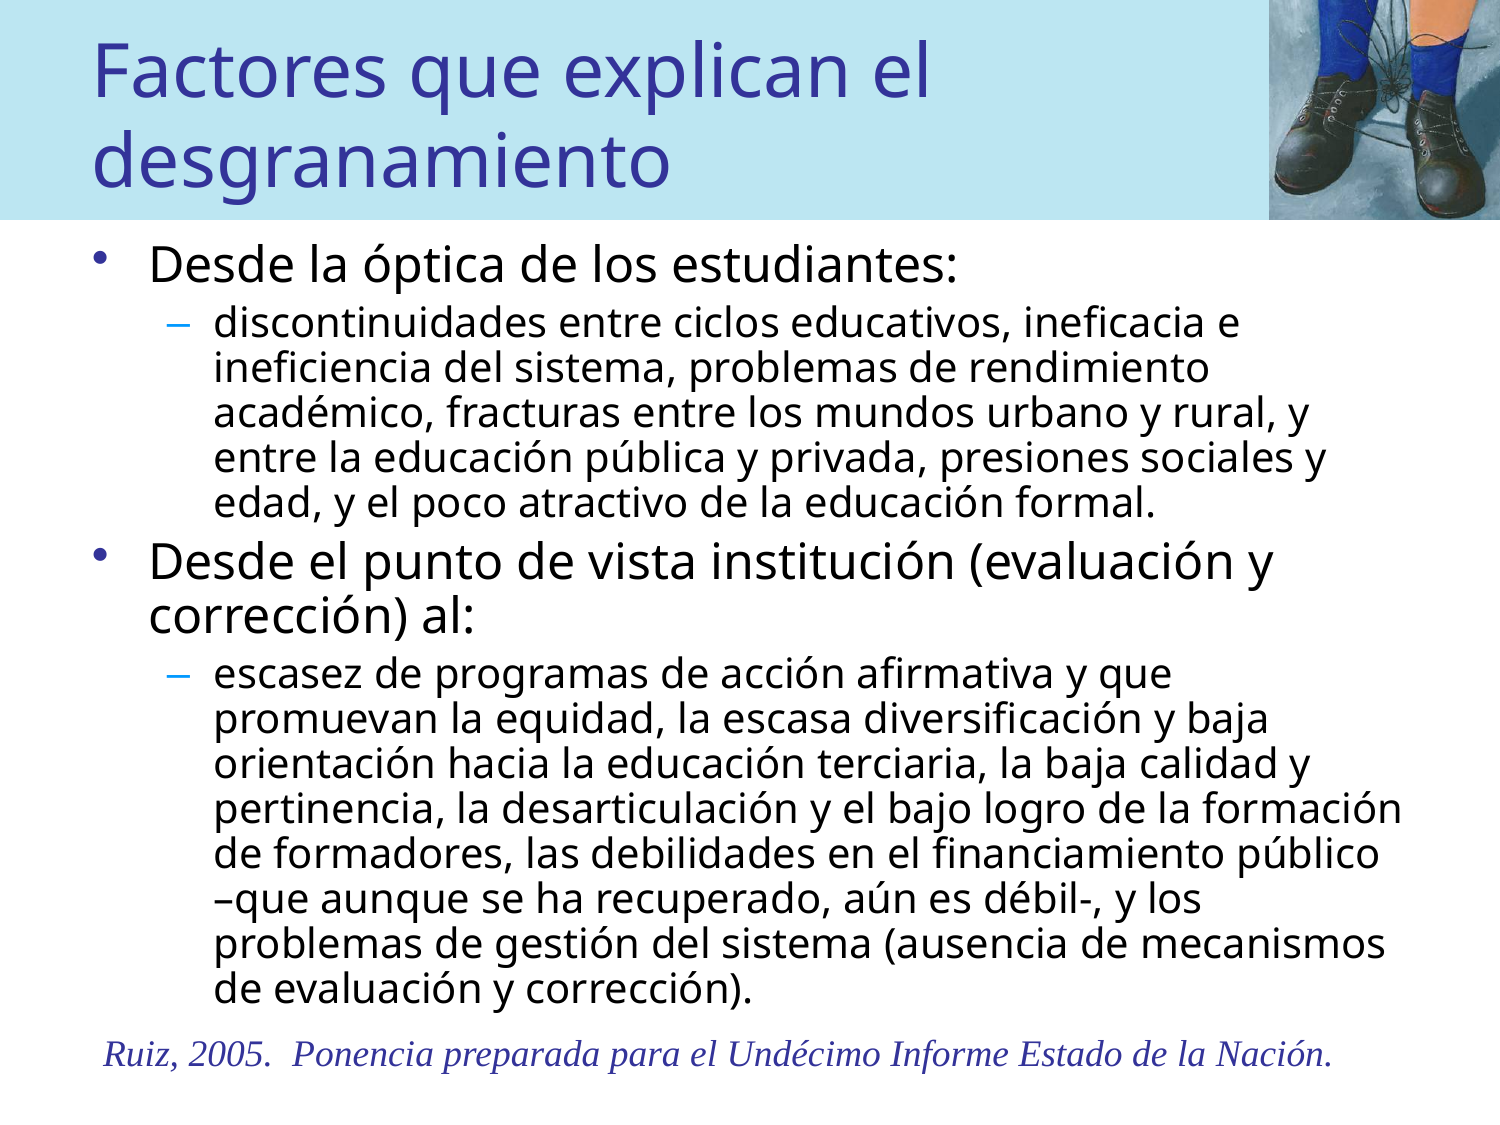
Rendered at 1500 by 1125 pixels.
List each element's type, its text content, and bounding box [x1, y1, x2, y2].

title Factores que explican el desgranamiento [76, 18, 1247, 207]
picture [0, 0, 1500, 220]
list Desde la óptica de los estudiantes: discontinuidades entre ciclos educativos, ineficacia e ineficiencia del sistema, problemas de rendimiento académico, fracturas entre los mundos urbano y rural, y entre la educación pública y privada, presiones sociales y edad, y el poco atractivo de la educación formal. Desde el punto de vista institución (evaluación y corrección) al: escasez de programas de acción afirmativa y que promuevan la equidad, la escasa diversificación y baja orientación hacia la educación terciaria, la baja calidad y pertinencia, la desarticulación y el bajo logro de la formación de formadores, las debilidades en el financiamiento público –que aunque se ha recuperado, aún es débil-, y los problemas de gestión del sistema (ausencia de mecanismos de evaluación y corrección). [76, 231, 1424, 1012]
text_box Ruiz, 2005. Ponencia preparada para el Undécimo Informe Estado de la Nación. [88, 1022, 1459, 1082]
